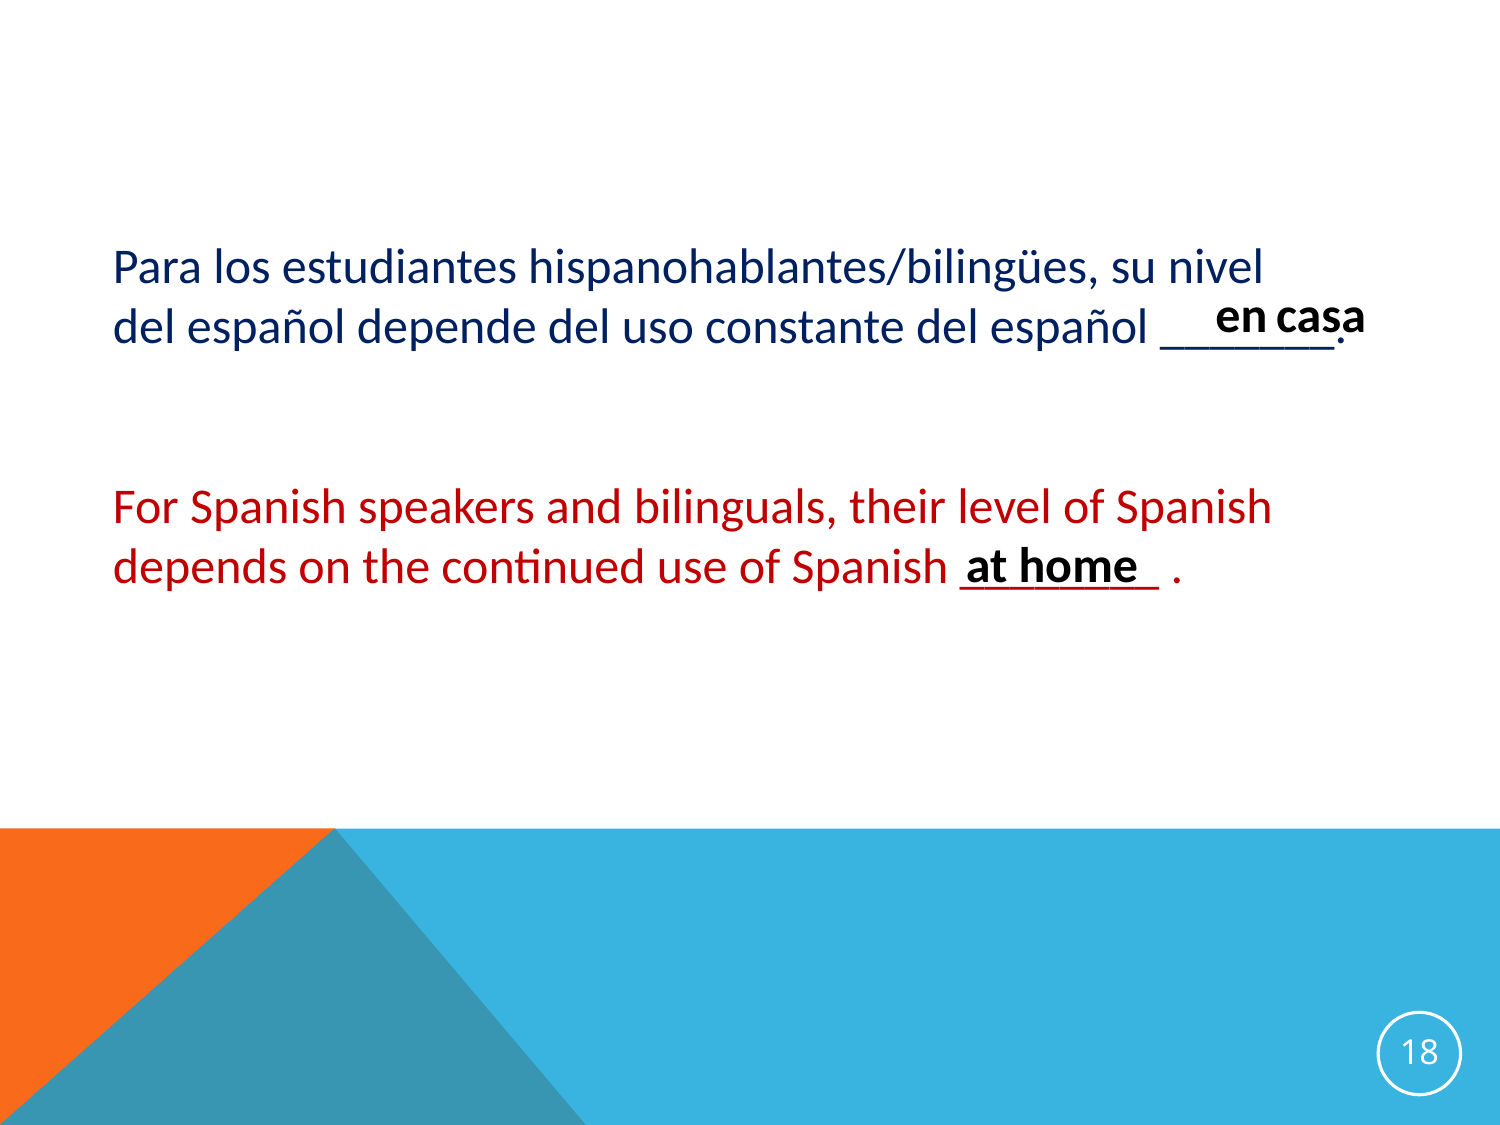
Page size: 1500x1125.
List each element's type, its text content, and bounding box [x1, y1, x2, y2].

slide_number 18 [1376, 1010, 1463, 1097]
text_box Para los estudiantes hispanohablantes/bilingües, su nivel del español depende del uso constante del español _______. For Spanish speakers and bilinguals, their level of Spanish depends on the continued use of Spanish ________ . [98, 225, 1434, 781]
text_box en casa [1200, 274, 1382, 350]
text_box at home [951, 524, 1154, 600]
